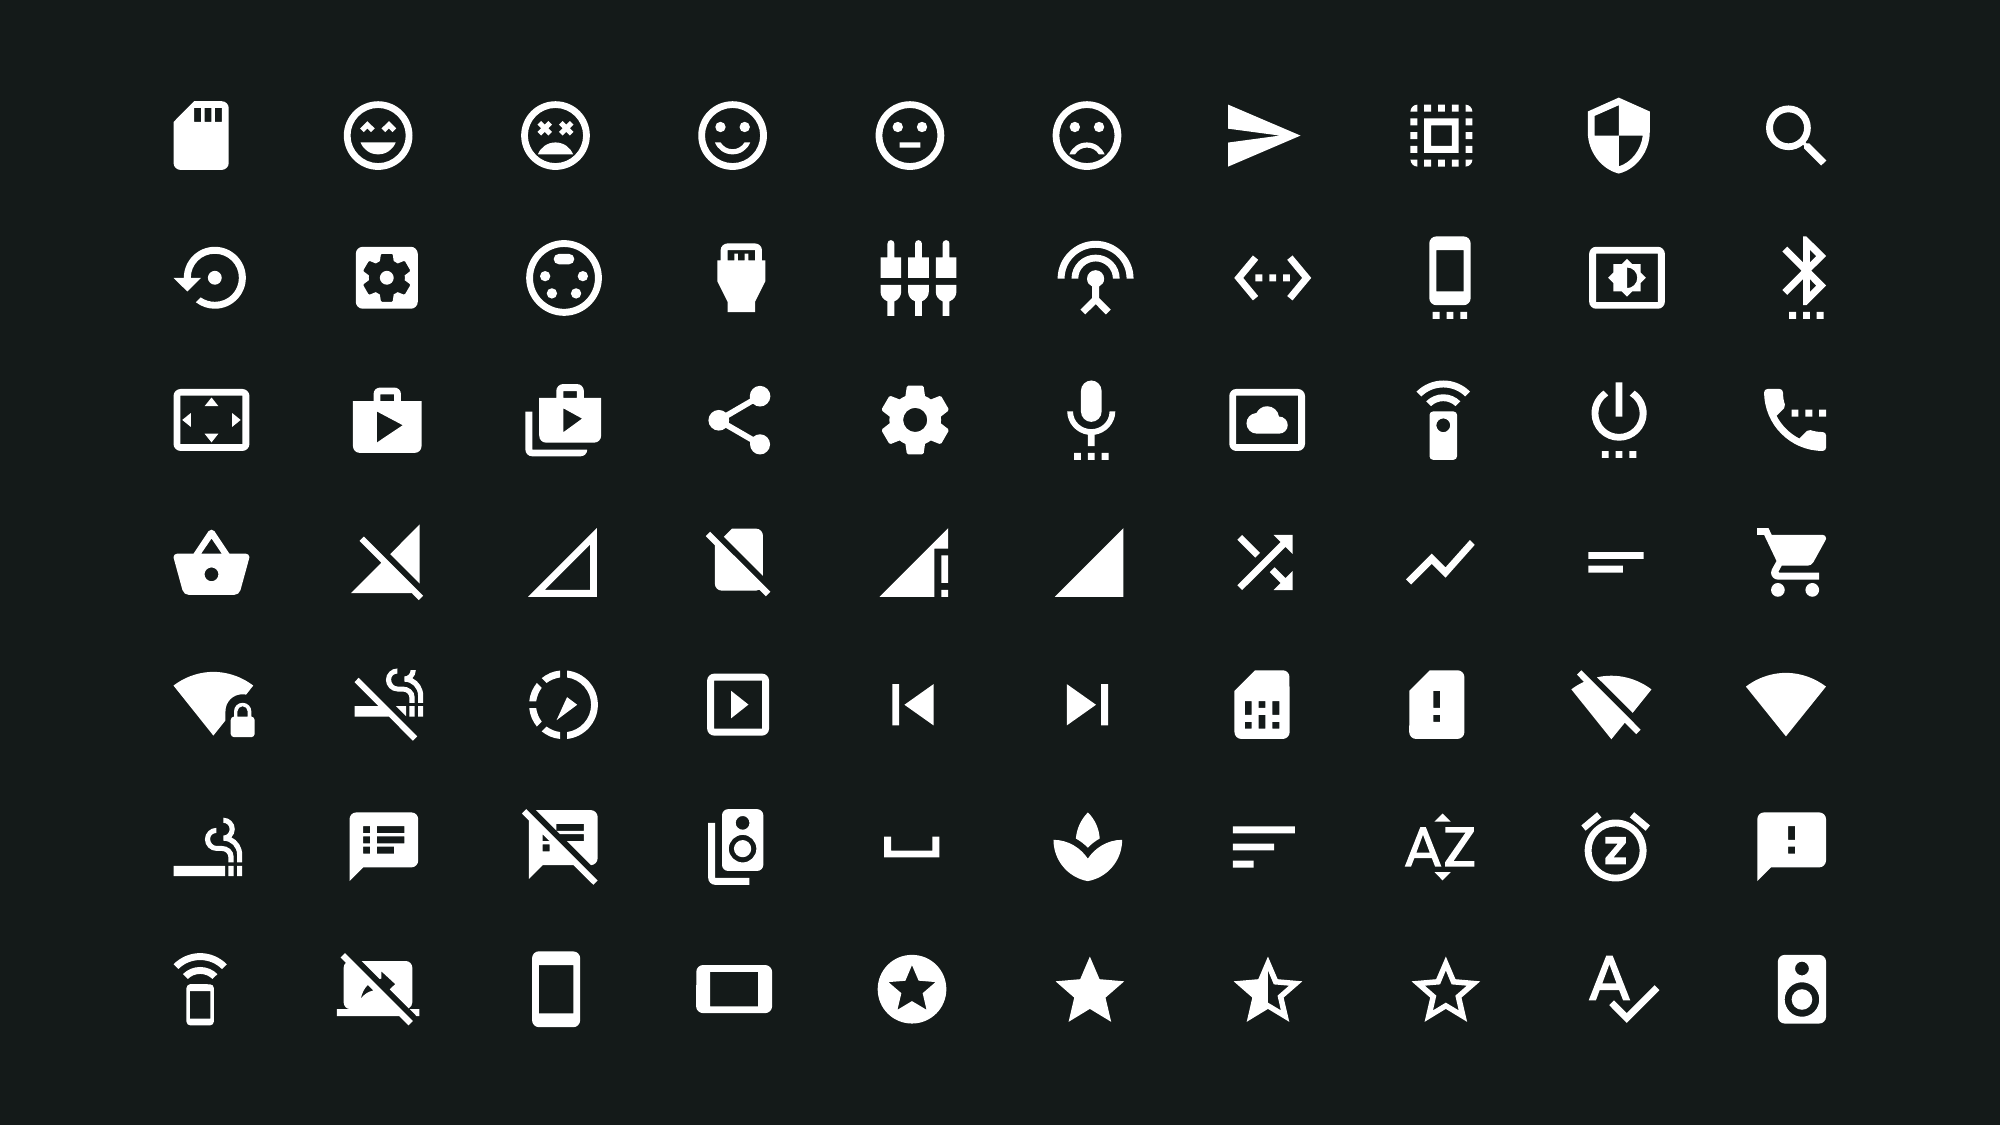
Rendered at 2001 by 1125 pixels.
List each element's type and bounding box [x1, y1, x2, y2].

text_box [1409, 670, 1465, 739]
text_box [1584, 819, 1647, 882]
text_box [1410, 118, 1418, 126]
text_box [1597, 675, 1652, 713]
text_box [354, 677, 418, 741]
text_box [1446, 311, 1454, 319]
text_box [173, 246, 246, 309]
text_box [1451, 104, 1459, 112]
text_box [1255, 274, 1263, 282]
text_box [1053, 839, 1123, 882]
text_box [1269, 274, 1277, 282]
text_box [708, 385, 771, 455]
text_box [230, 702, 255, 738]
text_box [1232, 860, 1254, 868]
text_box [1234, 255, 1259, 301]
text_box [904, 684, 934, 726]
text_box [1434, 813, 1451, 822]
text_box [1432, 311, 1440, 319]
text_box [1771, 582, 1785, 597]
text_box [1229, 388, 1306, 451]
text_box [1410, 132, 1418, 140]
text_box [1629, 812, 1651, 831]
text_box [1416, 380, 1471, 397]
text_box [1052, 101, 1122, 170]
text_box [1588, 565, 1623, 573]
text_box [567, 670, 598, 739]
text_box [418, 706, 424, 717]
text_box [723, 528, 763, 576]
text_box [173, 529, 250, 595]
text_box [717, 243, 766, 313]
text_box [1601, 451, 1609, 458]
text_box [526, 240, 602, 316]
text_box [1055, 956, 1125, 1022]
text_box [1424, 159, 1432, 167]
text_box [880, 240, 902, 278]
text_box [698, 101, 767, 170]
text_box [1451, 159, 1459, 167]
text_box [1591, 390, 1647, 441]
text_box [884, 836, 940, 858]
text_box [404, 670, 424, 703]
text_box [1589, 246, 1665, 309]
text_box [1080, 380, 1102, 422]
text_box [350, 536, 424, 601]
text_box [708, 822, 750, 885]
text_box [722, 809, 764, 871]
text_box [223, 817, 243, 863]
text_box [556, 697, 578, 721]
text_box [1283, 274, 1290, 282]
text_box [1410, 145, 1418, 153]
text_box [705, 531, 771, 597]
text_box [1429, 411, 1458, 460]
text_box [1287, 255, 1312, 301]
text_box [532, 951, 581, 1028]
text_box [1777, 954, 1827, 1024]
text_box [1460, 311, 1468, 319]
text_box [1615, 382, 1623, 417]
text_box [1075, 812, 1100, 848]
text_box [1465, 118, 1473, 126]
text_box [349, 812, 419, 882]
text_box [352, 387, 422, 453]
text_box [1101, 684, 1109, 726]
text_box [1424, 118, 1459, 153]
text_box [204, 827, 234, 863]
text_box [908, 240, 929, 278]
text_box [237, 865, 243, 877]
text_box [880, 284, 902, 316]
text_box [875, 101, 945, 170]
text_box [525, 411, 588, 457]
text_box [1465, 159, 1473, 167]
text_box [1581, 812, 1602, 831]
text_box [173, 388, 250, 451]
text_box [1757, 812, 1827, 882]
text_box [1406, 540, 1475, 585]
text_box [881, 385, 949, 455]
text_box [182, 966, 218, 979]
text_box [1228, 104, 1301, 167]
text_box [186, 984, 214, 1026]
text_box [343, 101, 413, 170]
text_box [696, 965, 773, 1014]
text_box [1434, 872, 1451, 881]
text_box [935, 240, 957, 278]
text_box [1426, 394, 1461, 407]
text_box [1445, 827, 1475, 867]
text_box [1066, 684, 1097, 726]
text_box [1766, 105, 1827, 166]
text_box [1782, 236, 1827, 306]
text_box [879, 528, 949, 597]
text_box [1438, 159, 1445, 167]
text_box [1074, 452, 1081, 460]
text_box [1232, 843, 1275, 851]
text_box [1410, 104, 1418, 112]
text_box [1057, 240, 1134, 279]
text_box [1237, 534, 1293, 591]
text_box [892, 684, 900, 726]
text_box [1429, 236, 1471, 306]
text_box [1234, 670, 1290, 739]
text_box [1609, 985, 1660, 1023]
text_box [521, 101, 590, 170]
text_box [1745, 672, 1826, 737]
text_box [1465, 104, 1473, 112]
text_box [707, 673, 770, 736]
text_box [1588, 955, 1631, 1001]
text_box [529, 682, 542, 702]
text_box [528, 528, 597, 597]
text_box [1424, 104, 1432, 112]
text_box [1588, 552, 1644, 559]
text_box [336, 953, 413, 1026]
text_box [1054, 528, 1124, 597]
text_box [935, 284, 957, 316]
text_box [1232, 826, 1295, 834]
text_box [1571, 670, 1641, 740]
text_box [1789, 311, 1797, 319]
text_box [1067, 411, 1116, 447]
text_box [355, 246, 418, 309]
text_box [1101, 452, 1109, 460]
text_box [1803, 311, 1810, 319]
text_box [529, 708, 542, 727]
text_box [1410, 159, 1418, 167]
text_box [541, 670, 561, 683]
text_box [1805, 582, 1820, 597]
text_box [361, 961, 420, 1017]
text_box [1465, 132, 1473, 140]
text_box [1087, 452, 1095, 460]
text_box [1404, 827, 1442, 867]
text_box [877, 954, 947, 1024]
text_box [1438, 104, 1445, 112]
text_box [390, 524, 420, 584]
text_box [385, 668, 415, 703]
text_box [539, 384, 602, 443]
text_box [1411, 956, 1481, 1022]
text_box [173, 865, 226, 877]
text_box [1629, 451, 1637, 458]
text_box [173, 101, 229, 170]
text_box [1080, 270, 1111, 315]
text_box [1764, 388, 1827, 451]
text_box [173, 671, 254, 736]
text_box [1816, 311, 1824, 319]
text_box [228, 865, 234, 877]
text_box [908, 284, 929, 316]
text_box [1233, 956, 1303, 1022]
text_box [1465, 145, 1473, 153]
text_box [1757, 528, 1827, 580]
text_box [521, 809, 598, 885]
text_box [1615, 451, 1623, 458]
text_box [173, 953, 227, 970]
text_box [1587, 97, 1650, 174]
text_box [541, 726, 561, 739]
